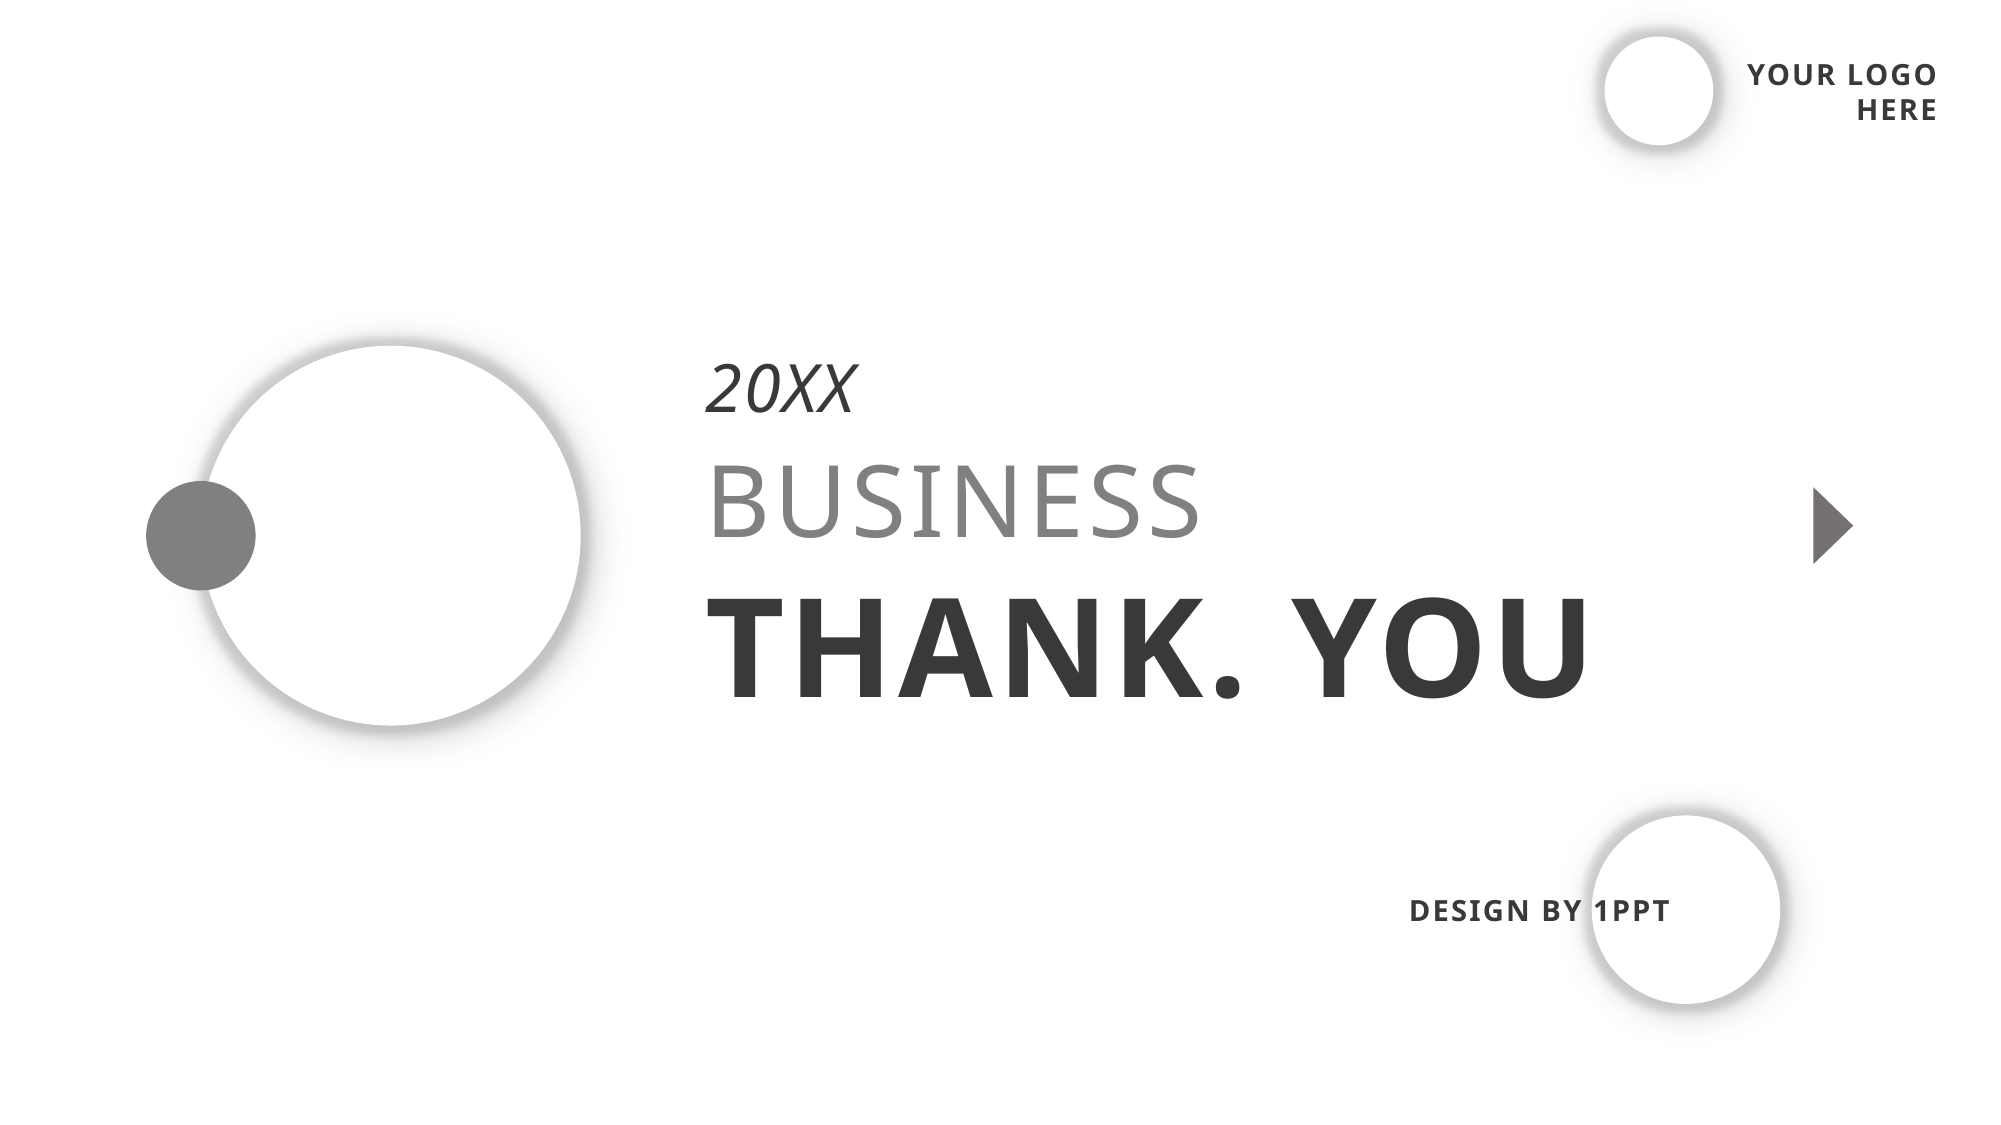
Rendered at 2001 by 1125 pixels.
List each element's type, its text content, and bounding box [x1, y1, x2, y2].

text_box [145, 479, 257, 592]
text_box BUSINESS [705, 437, 1937, 558]
text_box DESIGN BY 1PPT [1408, 892, 1723, 928]
text_box THANK. YOU [705, 559, 1937, 725]
text_box [1603, 35, 1715, 147]
text_box [1812, 484, 1855, 567]
text_box [208, 344, 582, 727]
text_box YOUR LOGO HERE [1731, 55, 1937, 126]
text_box [1592, 814, 1782, 1005]
text_box 20XX [705, 346, 1019, 427]
